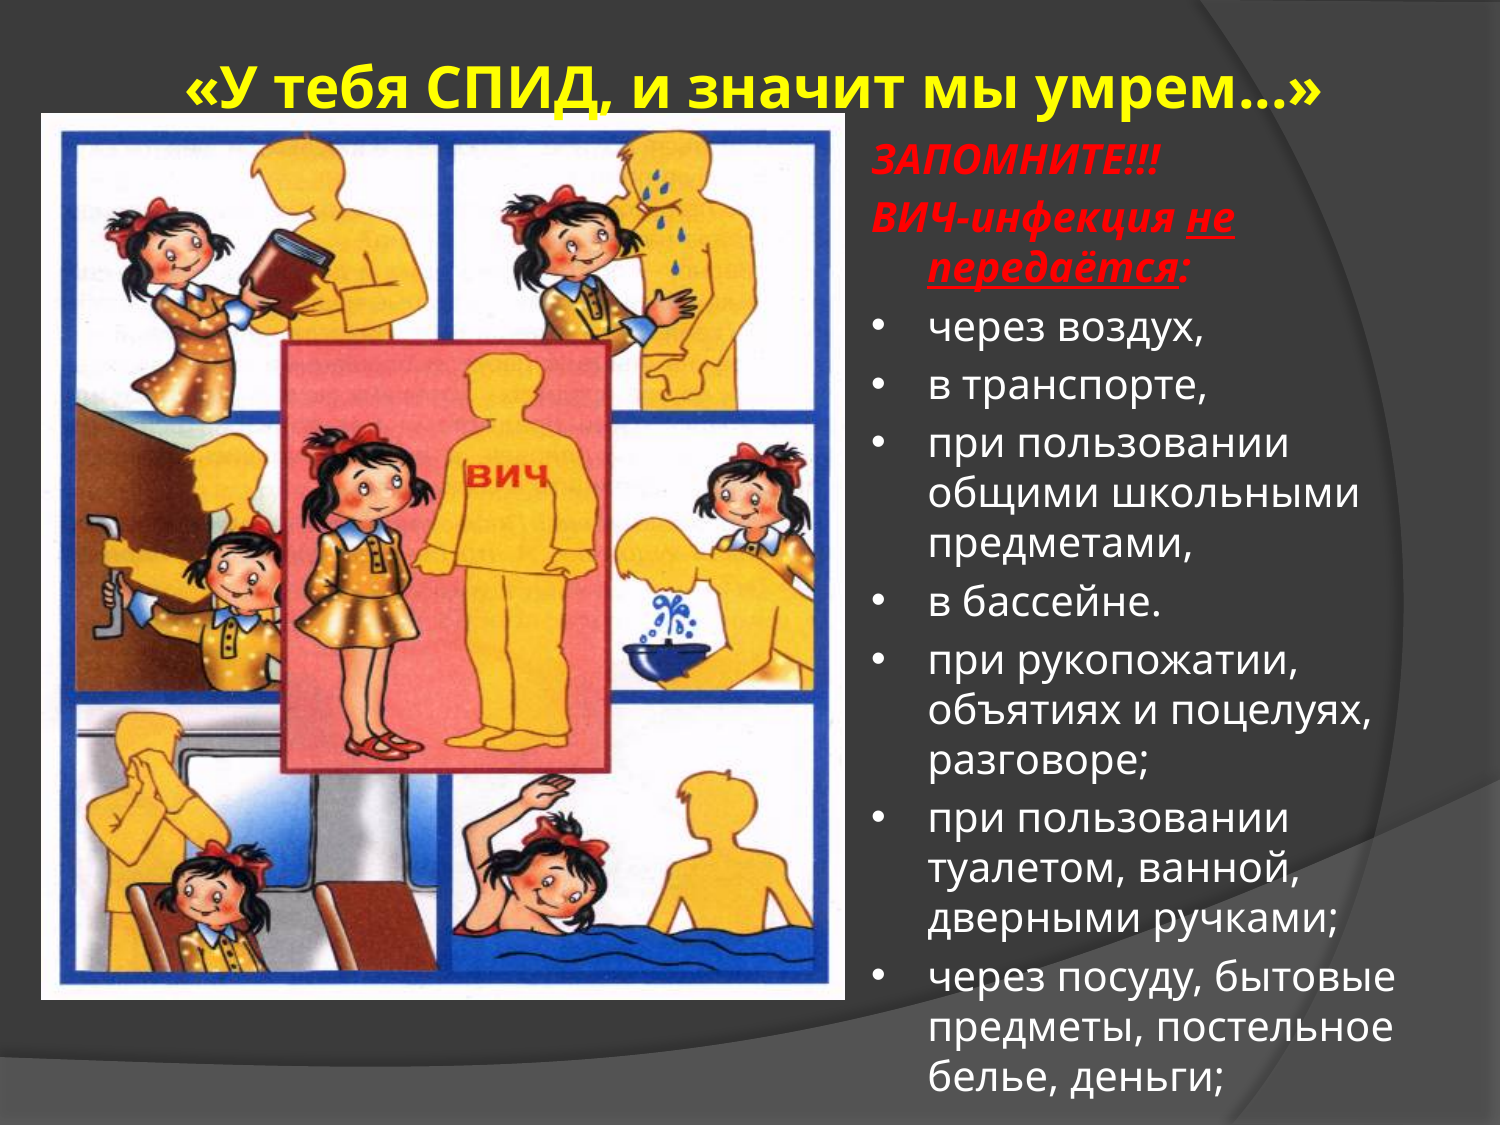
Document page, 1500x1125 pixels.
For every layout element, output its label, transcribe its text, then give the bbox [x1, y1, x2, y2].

text_box ЗАПОМНИТЕ!!! ВИЧ-инфекция не передаётся: через воздух, в транспорте, при пользовании общими школьными предметами, в бассейне. при рукопожатии, объятиях и поцелуях, разговоре; при пользовании туалетом, ванной, дверными ручками; через посуду, бытовые предметы, постельное белье, деньги; через слезы, пот, при кашле и чихании; через кошек и собак. [856, 125, 1471, 1125]
text_box «У тебя СПИД, и значит мы умрем...» [100, 42, 1424, 174]
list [40, 113, 845, 1000]
